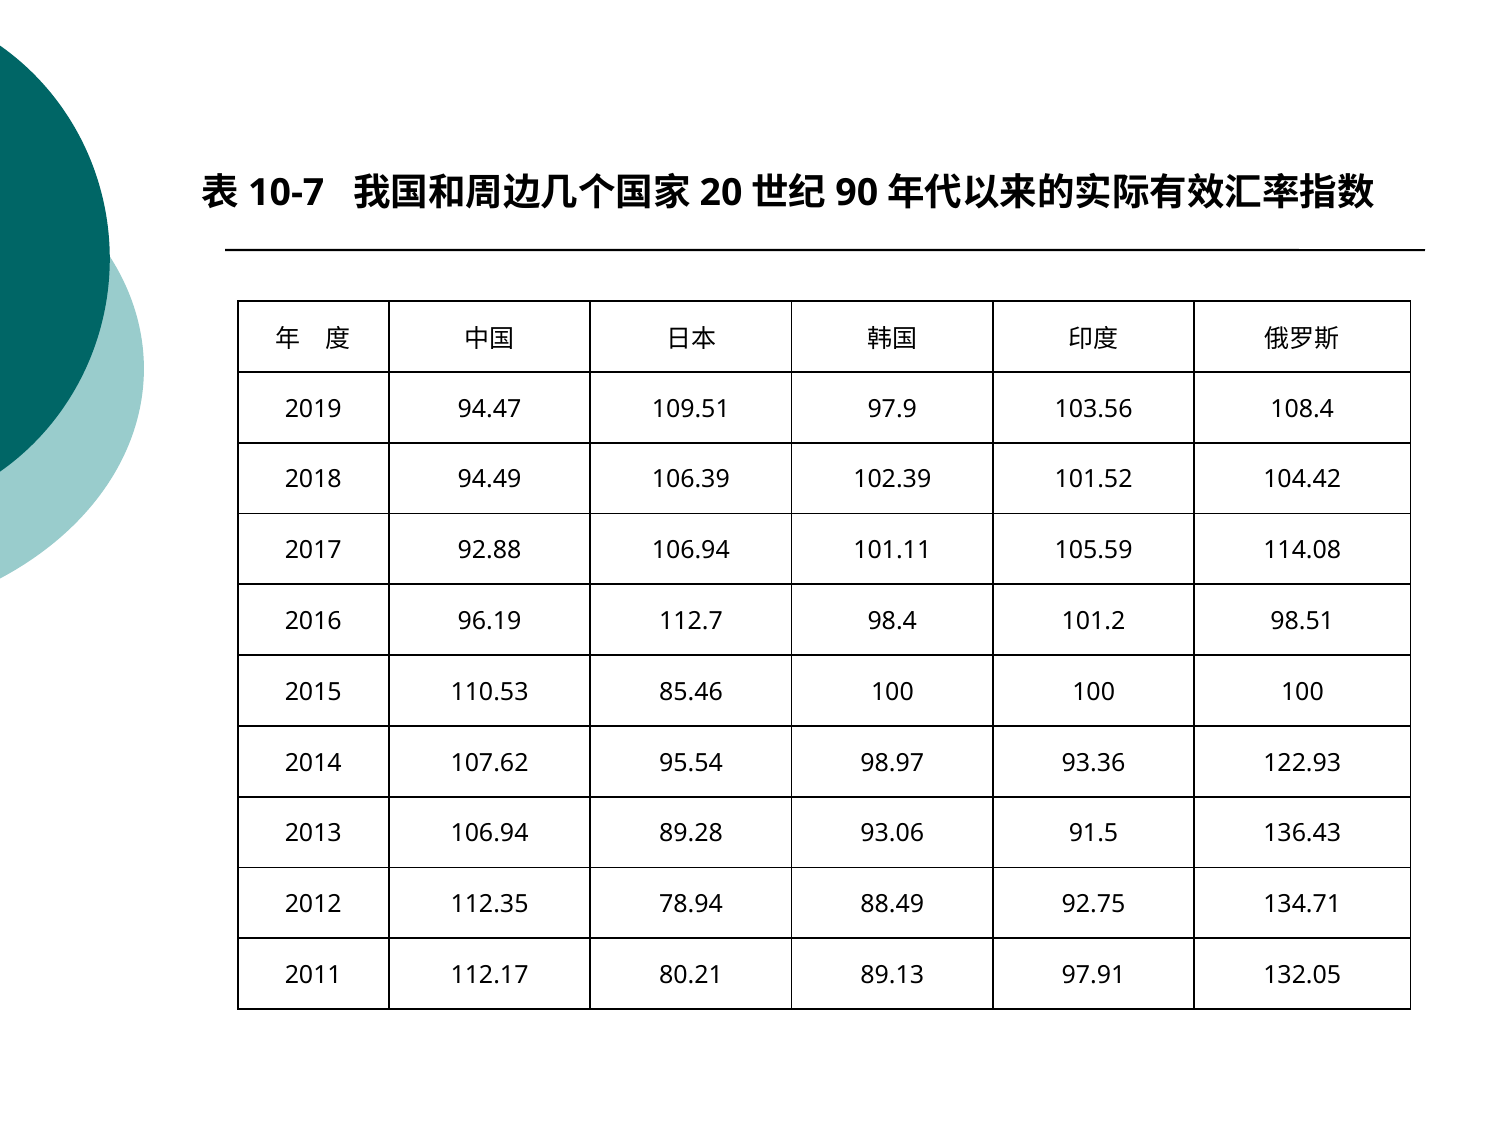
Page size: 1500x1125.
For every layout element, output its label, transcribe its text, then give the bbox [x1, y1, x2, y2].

table_cell 114.08 [1195, 514, 1410, 583]
table_cell 78.94 [591, 868, 791, 937]
table_cell 2014 [239, 727, 388, 796]
table_cell 101.11 [792, 514, 992, 583]
table_header 韩国 [792, 302, 992, 371]
table_cell 101.2 [994, 585, 1193, 654]
table_cell 102.39 [792, 444, 992, 513]
table_cell 100 [792, 656, 992, 725]
table_cell 106.39 [591, 444, 791, 513]
table_cell 122.93 [1195, 727, 1410, 796]
table_cell 85.46 [591, 656, 791, 725]
table_cell 2016 [239, 585, 388, 654]
table_cell 2015 [239, 656, 388, 725]
table_cell 95.54 [591, 727, 791, 796]
table_cell 93.36 [994, 727, 1193, 796]
table_cell 93.06 [792, 798, 992, 867]
table_cell 98.4 [792, 585, 992, 654]
table_cell 112.35 [390, 868, 589, 937]
text_box 表10-7 我国和周边几个国家20世纪90年代以来的实际有效汇率指数 [181, 160, 1396, 221]
table_cell 106.94 [591, 514, 791, 583]
table_cell 97.9 [792, 373, 992, 442]
table_cell 2018 [239, 444, 388, 513]
table_cell 100 [1195, 656, 1410, 725]
table_cell 132.05 [1195, 939, 1410, 1008]
table_header 印度 [994, 302, 1193, 371]
table_cell 108.4 [1195, 373, 1410, 442]
table_cell 98.97 [792, 727, 992, 796]
table_cell 136.43 [1195, 798, 1410, 867]
table_cell 97.91 [994, 939, 1193, 1008]
table_header 俄罗斯 [1195, 302, 1410, 371]
table_cell 94.49 [390, 444, 589, 513]
table_cell 96.19 [390, 585, 589, 654]
table_cell 104.42 [1195, 444, 1410, 513]
table_cell 105.59 [994, 514, 1193, 583]
table_cell 2013 [239, 798, 388, 867]
table_cell 110.53 [390, 656, 589, 725]
table_cell 134.71 [1195, 868, 1410, 937]
table_cell 2011 [239, 939, 388, 1008]
table_cell 94.47 [390, 373, 589, 442]
table_cell 92.88 [390, 514, 589, 583]
table_cell 2017 [239, 514, 388, 583]
table_header 年 度 [239, 302, 388, 371]
table_cell 80.21 [591, 939, 791, 1008]
table_cell 112.17 [390, 939, 589, 1008]
table_cell 91.5 [994, 798, 1193, 867]
table_cell 98.51 [1195, 585, 1410, 654]
table_cell 89.28 [591, 798, 791, 867]
table_cell 107.62 [390, 727, 589, 796]
table_cell 101.52 [994, 444, 1193, 513]
table_cell 106.94 [390, 798, 589, 867]
table_cell 92.75 [994, 868, 1193, 937]
table_cell 2019 [239, 373, 388, 442]
table_cell 109.51 [591, 373, 791, 442]
table_cell 103.56 [994, 373, 1193, 442]
table_cell 88.49 [792, 868, 992, 937]
table_cell 2012 [239, 868, 388, 937]
table_cell 100 [994, 656, 1193, 725]
table_cell 89.13 [792, 939, 992, 1008]
table_header 日本 [591, 302, 791, 371]
table_cell 112.7 [591, 585, 791, 654]
table_header 中国 [390, 302, 589, 371]
